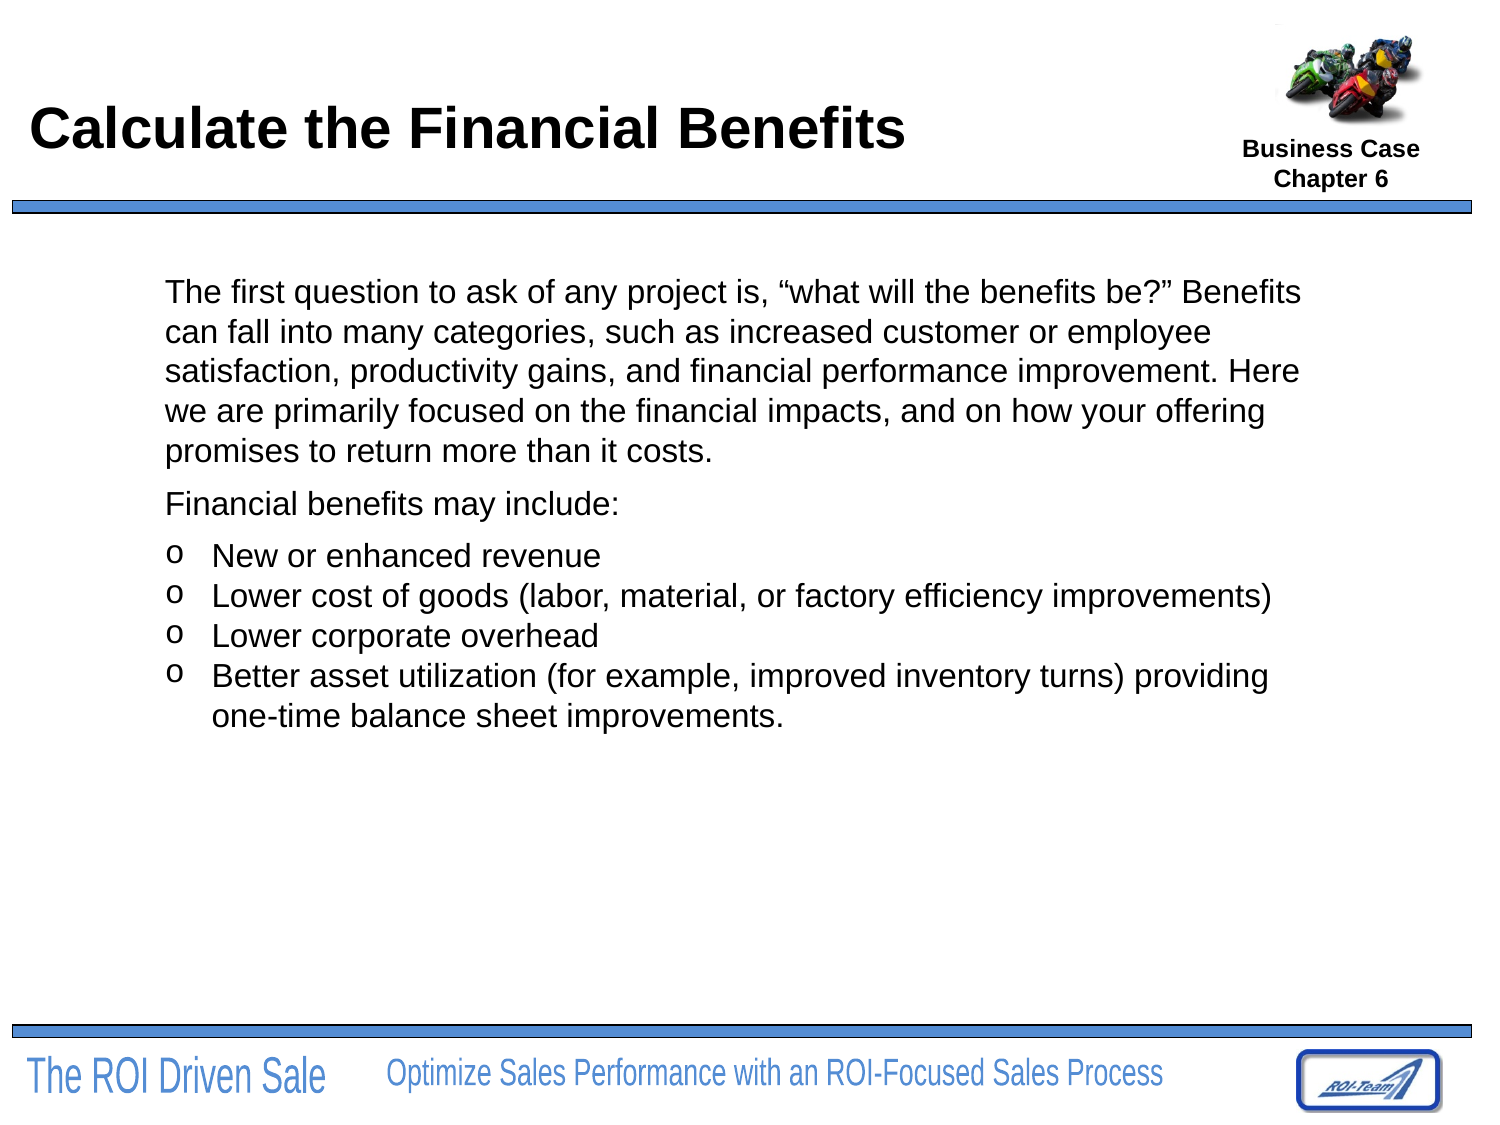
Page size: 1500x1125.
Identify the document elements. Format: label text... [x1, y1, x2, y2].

title Calculate the Financial Benefits [14, 50, 1163, 200]
text_box Business Case Chapter 6 [1200, 124, 1463, 200]
text_box The first question to ask of any project is, “what will the benefits be?” Benefits can fall into many categories, such as increased customer or employee satisfaction, productivity gains, and financial performance improvement. Here we are primarily focused on the financial impacts, and on how your offering promises to return more than it costs. Financial benefits may include: New or enhanced revenue Lower cost of goods (labor, material, or factory efficiency improvements) Lower corporate overhead Better asset utilization (for example, improved inventory turns) providing one-time balance sheet improvements. [150, 262, 1343, 782]
picture [1275, 24, 1430, 99]
picture [1296, 1049, 1443, 1113]
picture [1275, 100, 1430, 124]
